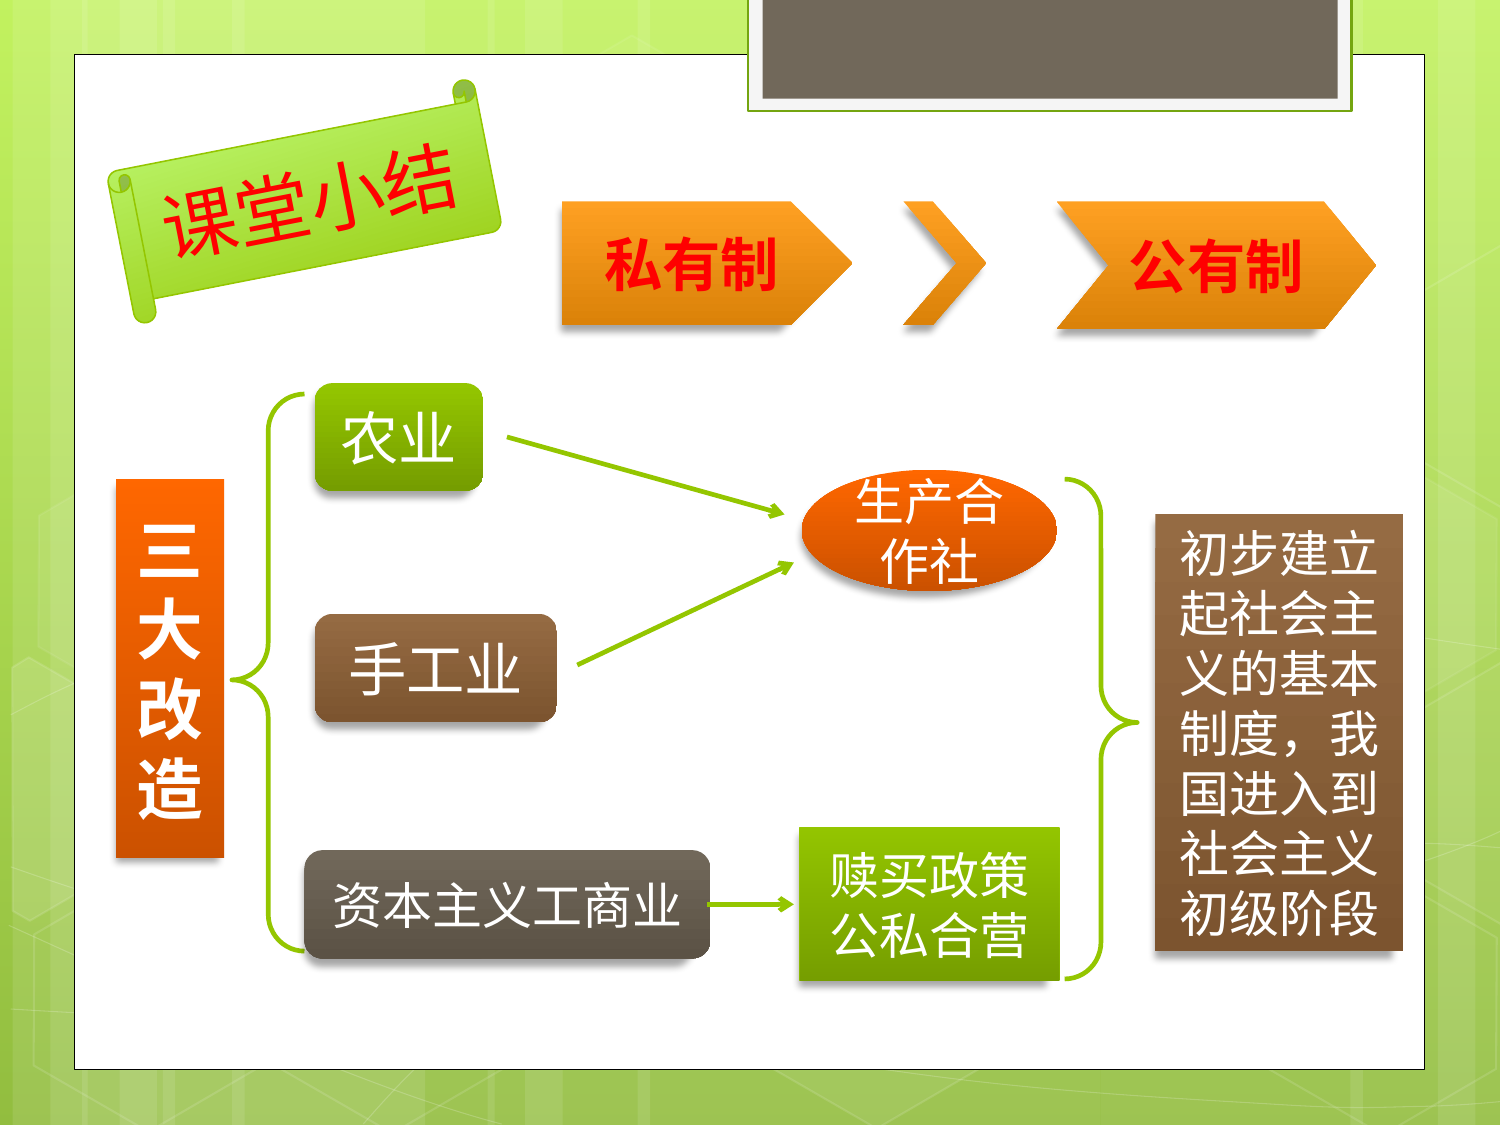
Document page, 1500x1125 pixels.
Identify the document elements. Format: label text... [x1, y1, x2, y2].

text_box [231, 393, 305, 952]
text_box 赎买政策 公私合营 [799, 827, 1060, 981]
text_box [903, 201, 987, 325]
text_box 课堂小结 [107, 79, 502, 324]
text_box 生产合作社 [801, 469, 1058, 591]
text_box 初步建立起社会主义的基本制度，我国进入到社会主义初级阶段 [1155, 514, 1404, 952]
text_box 资本主义工商业 [304, 850, 711, 959]
text_box 三 大 改 造 [116, 479, 225, 858]
text_box 公有制 [1056, 201, 1377, 330]
text_box 农业 [314, 383, 484, 491]
text_box 手工业 [314, 613, 557, 723]
text_box 私有制 [561, 201, 853, 325]
text_box [1064, 478, 1138, 980]
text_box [506, 436, 795, 666]
